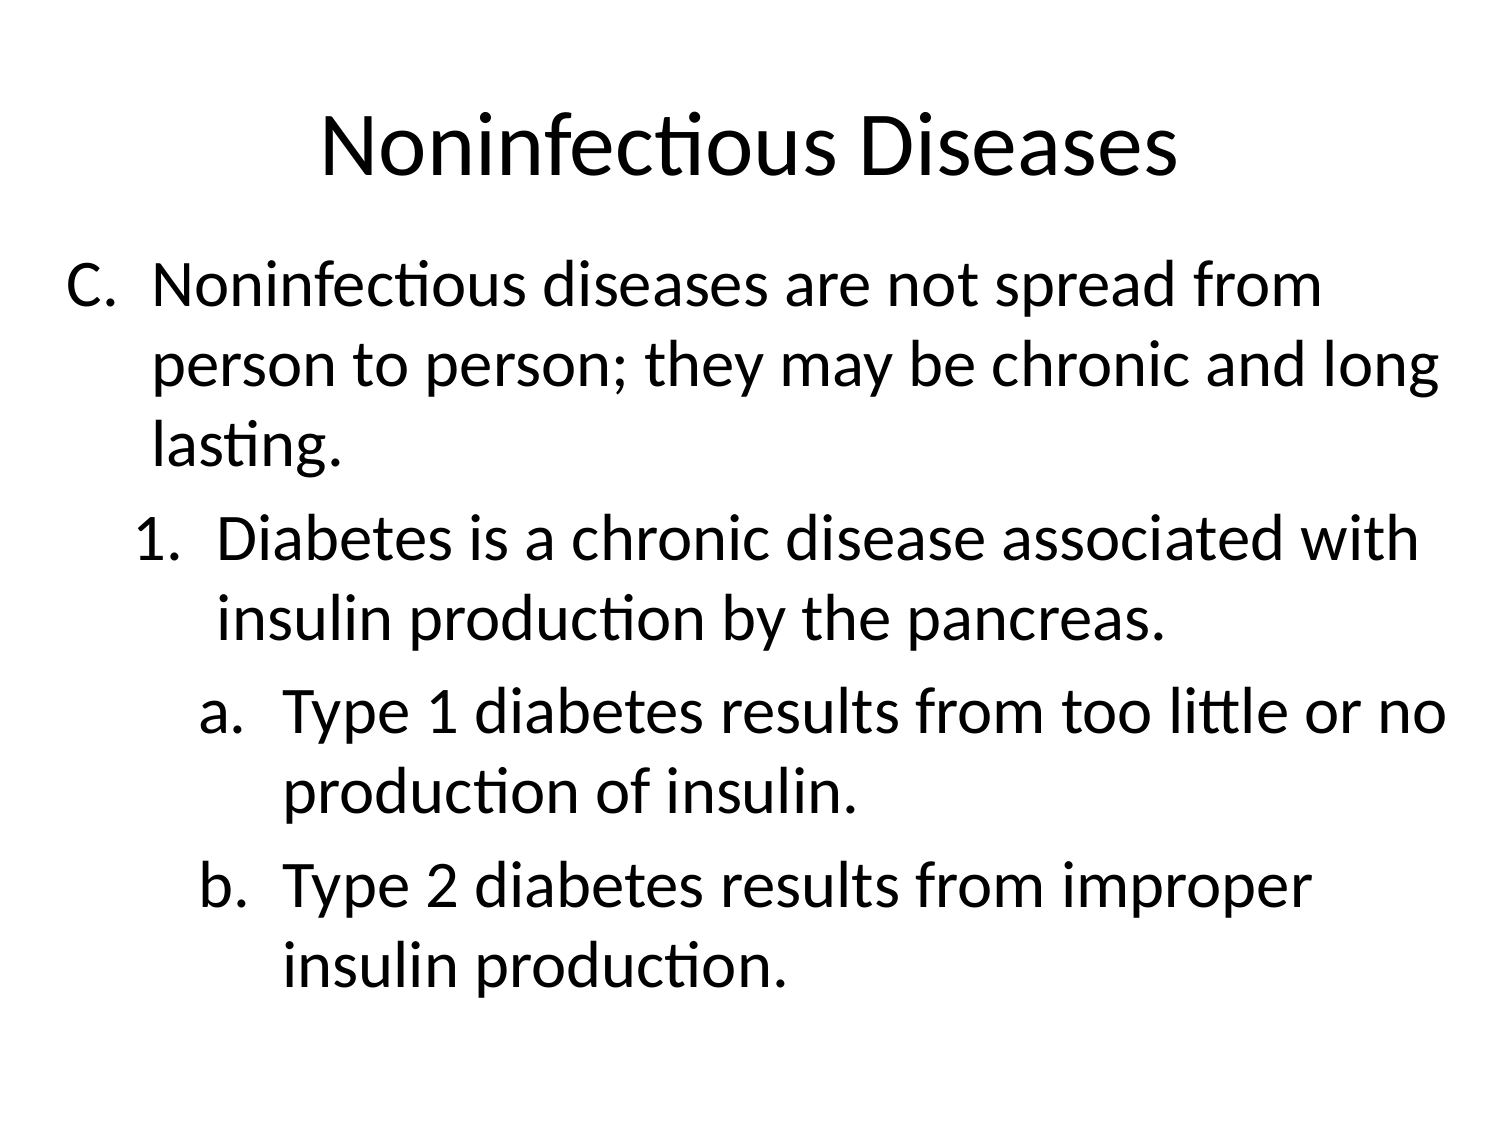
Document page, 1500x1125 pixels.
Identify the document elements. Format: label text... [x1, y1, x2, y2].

title Noninfectious Diseases [75, 45, 1425, 232]
list Noninfectious diseases are not spread from person to person; they may be chronic and long lasting. Diabetes is a chronic disease associated with insulin production by the pancreas. Type 1 diabetes results from too little or no production of insulin. Type 2 diabetes results from improper insulin production. [51, 232, 1473, 1057]
